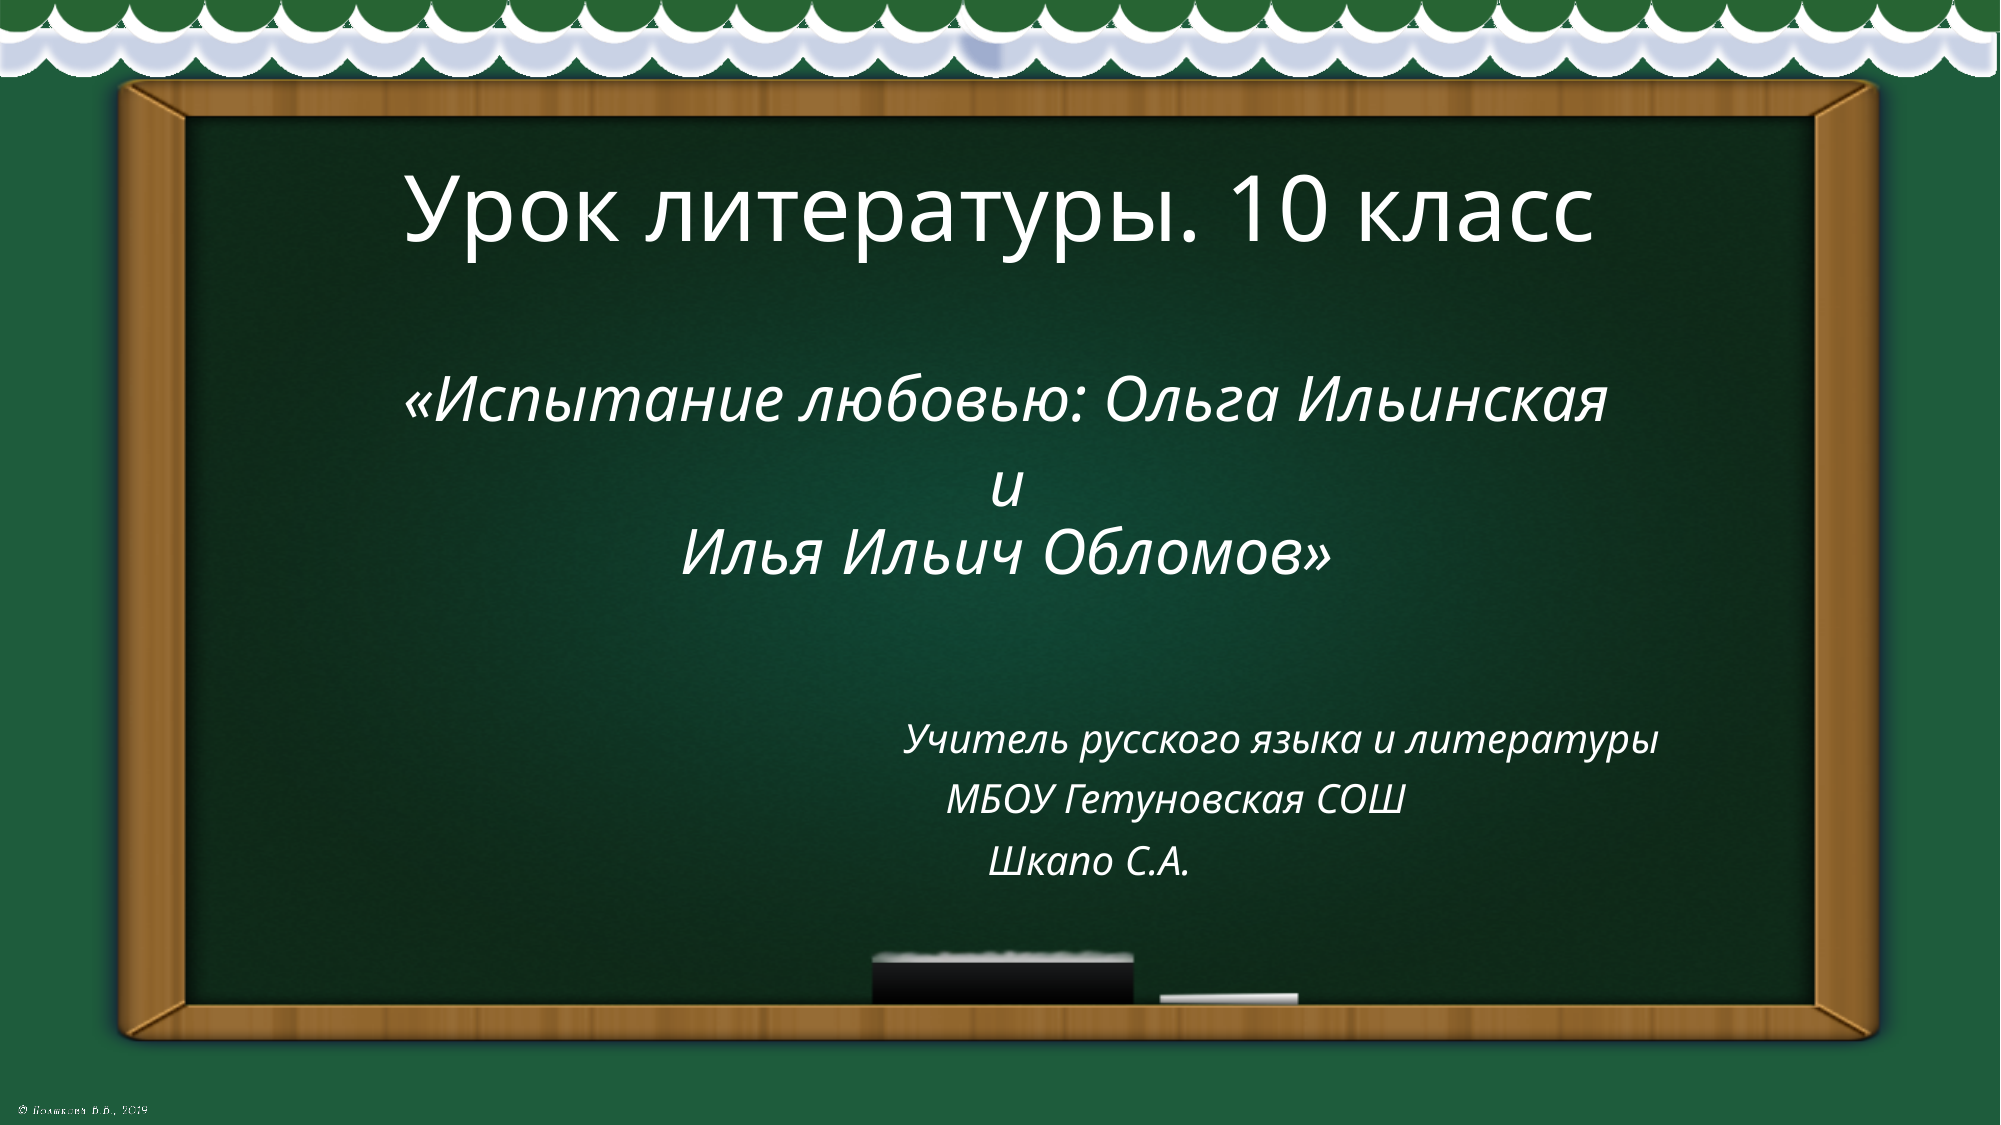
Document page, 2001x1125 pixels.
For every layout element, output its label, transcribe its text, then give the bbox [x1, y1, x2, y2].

title Урок литературы. 10 класс [206, 123, 1794, 300]
picture [10, 1089, 159, 1125]
picture [0, 0, 2000, 1056]
subtitle «Испытание любовью: Ольга Ильинская и Илья Ильич Обломов» Учитель русского языка и литературы МБОУ Гетуновская СОШ Шкапо С.А. [269, 359, 1747, 896]
